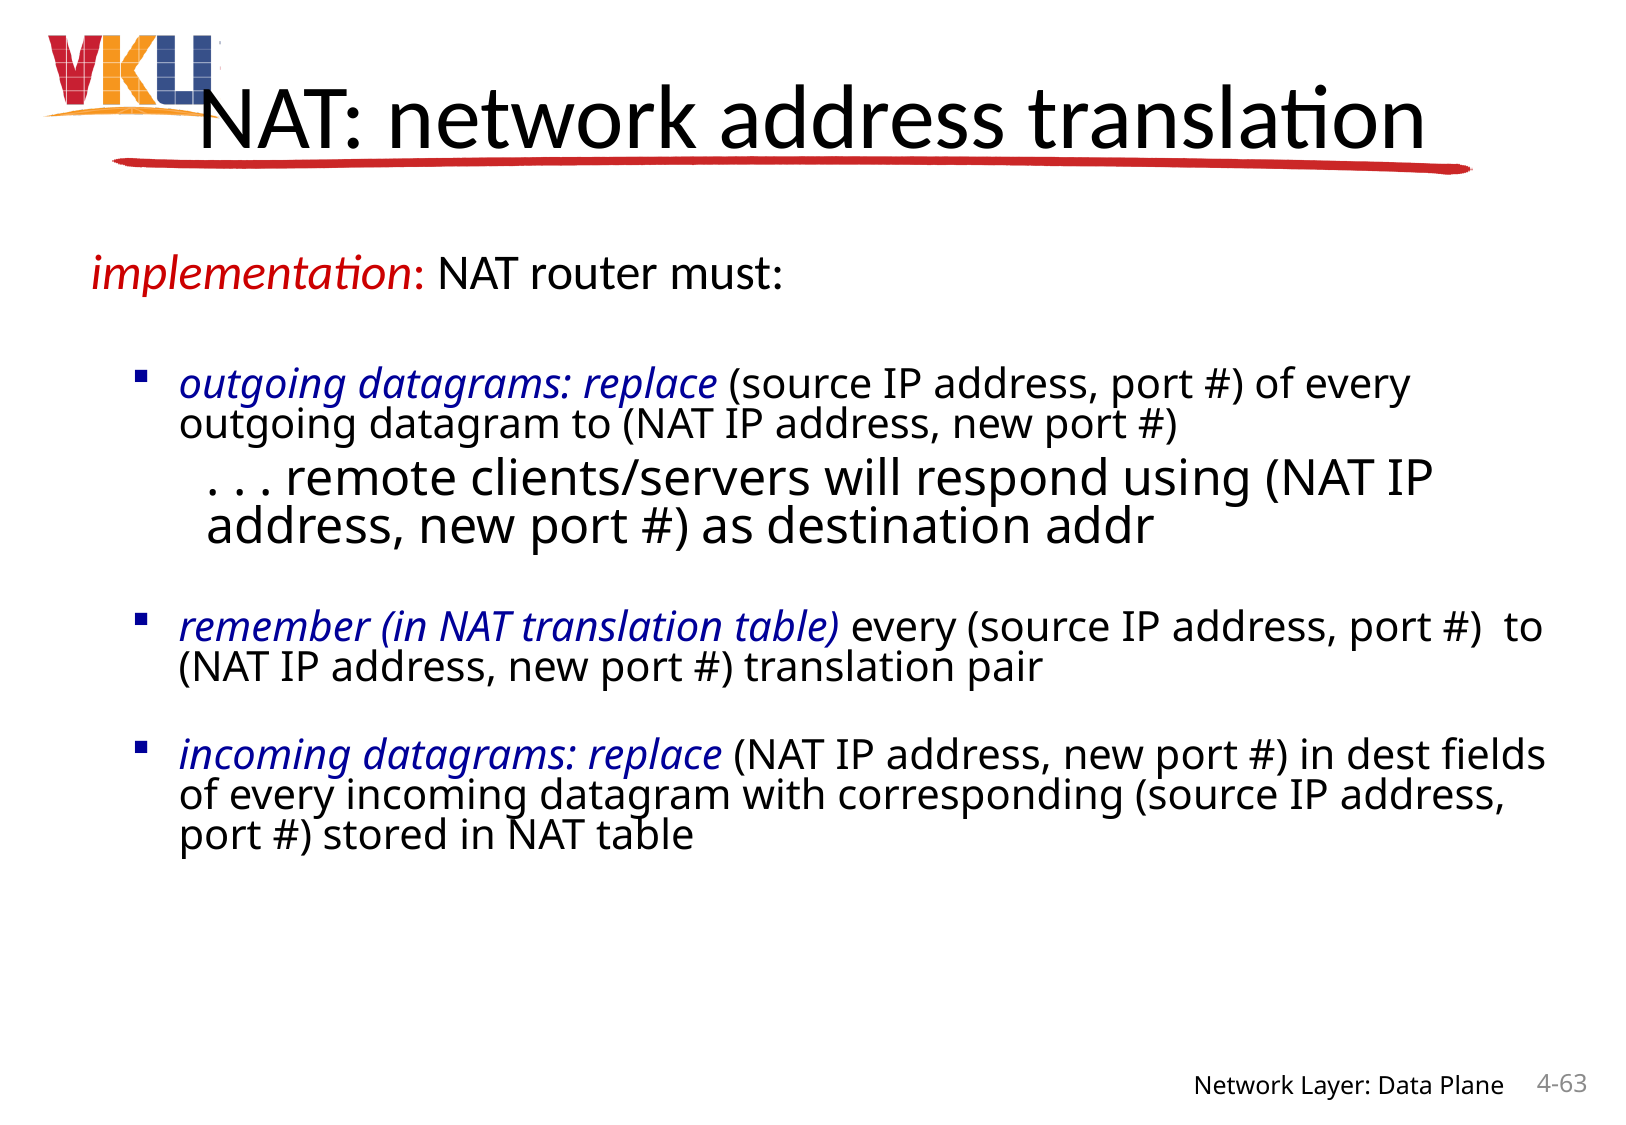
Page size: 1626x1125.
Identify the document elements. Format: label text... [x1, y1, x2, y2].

title NAT: network address translation [94, 37, 1533, 187]
picture [106, 151, 1488, 180]
picture [32, 21, 228, 129]
list implementation: NAT router must: outgoing datagrams: replace (source IP address, port #) of every outgoing datagram to (NAT IP address, new port #) . . . remote clients/servers will respond using (NAT IP address, new port #) as destination addr remember (in NAT translation table) every (source IP address, port #) to (NAT IP address, new port #) translation pair incoming datagrams: replace (NAT IP address, new port #) in dest fields of every incoming datagram with corresponding (source IP address, port #) stored in NAT table [41, 243, 1566, 1006]
footer Network Layer: Data Plane [1132, 1062, 1502, 1102]
slide_number 4-63 [1502, 1062, 1603, 1107]
